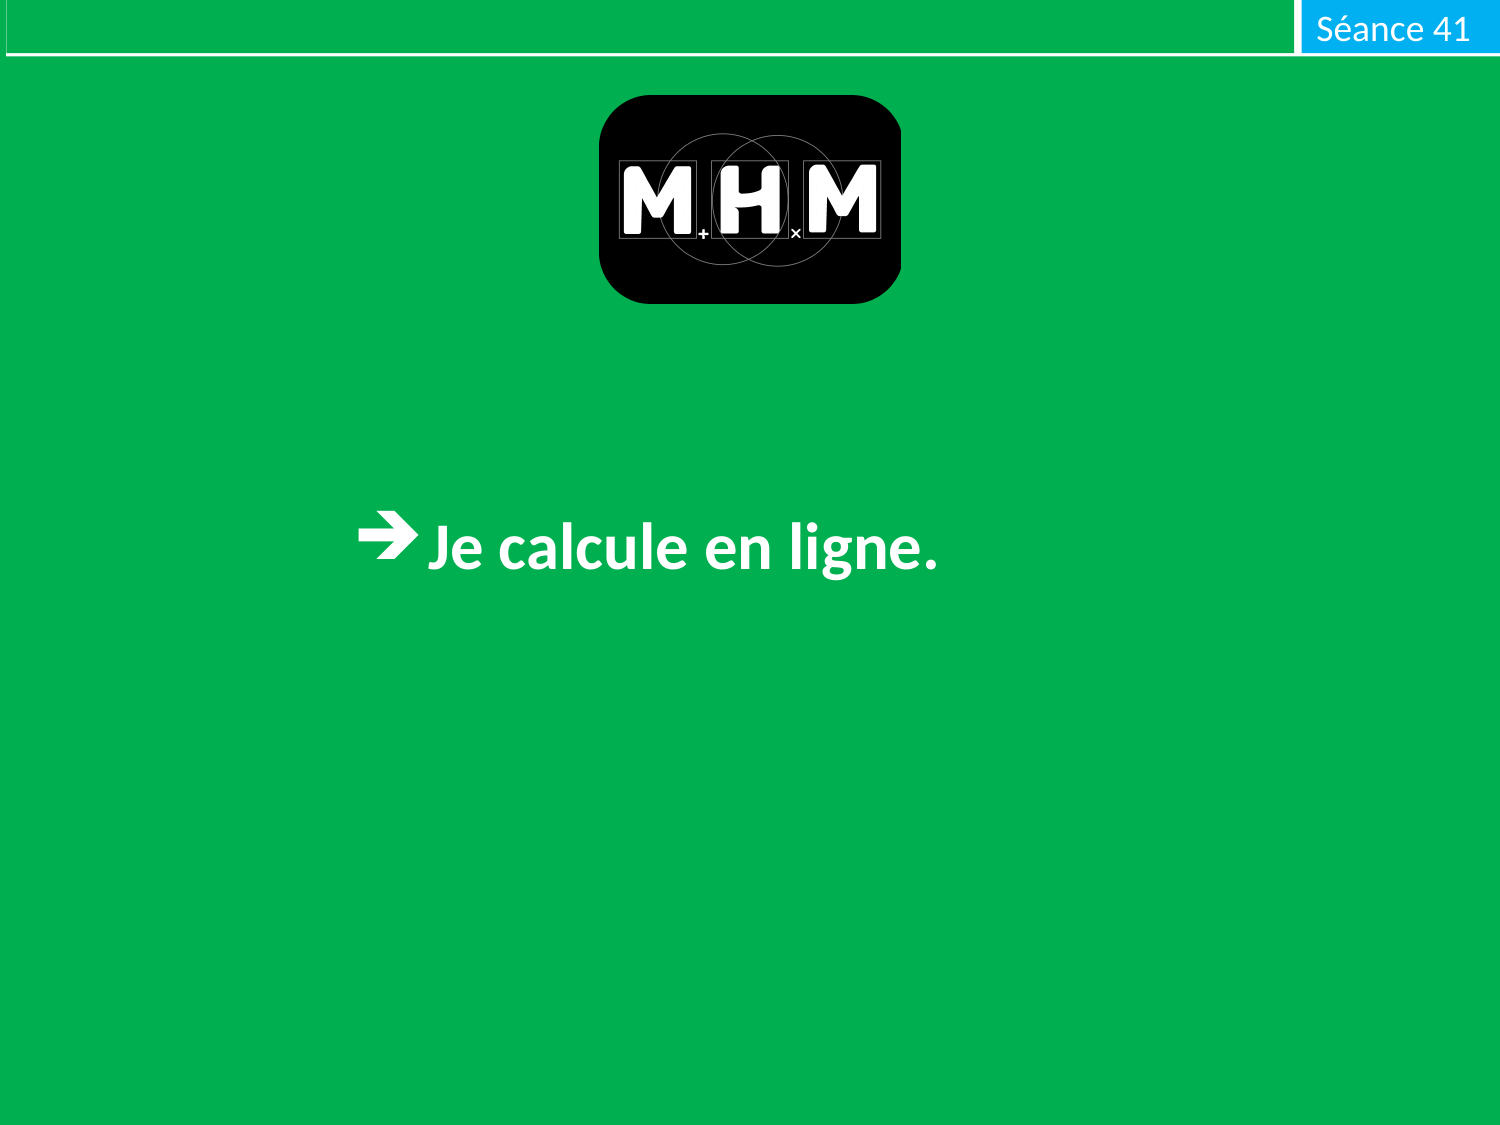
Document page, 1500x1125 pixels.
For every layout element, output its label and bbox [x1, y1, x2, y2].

text_box [0, 56, 1500, 1125]
